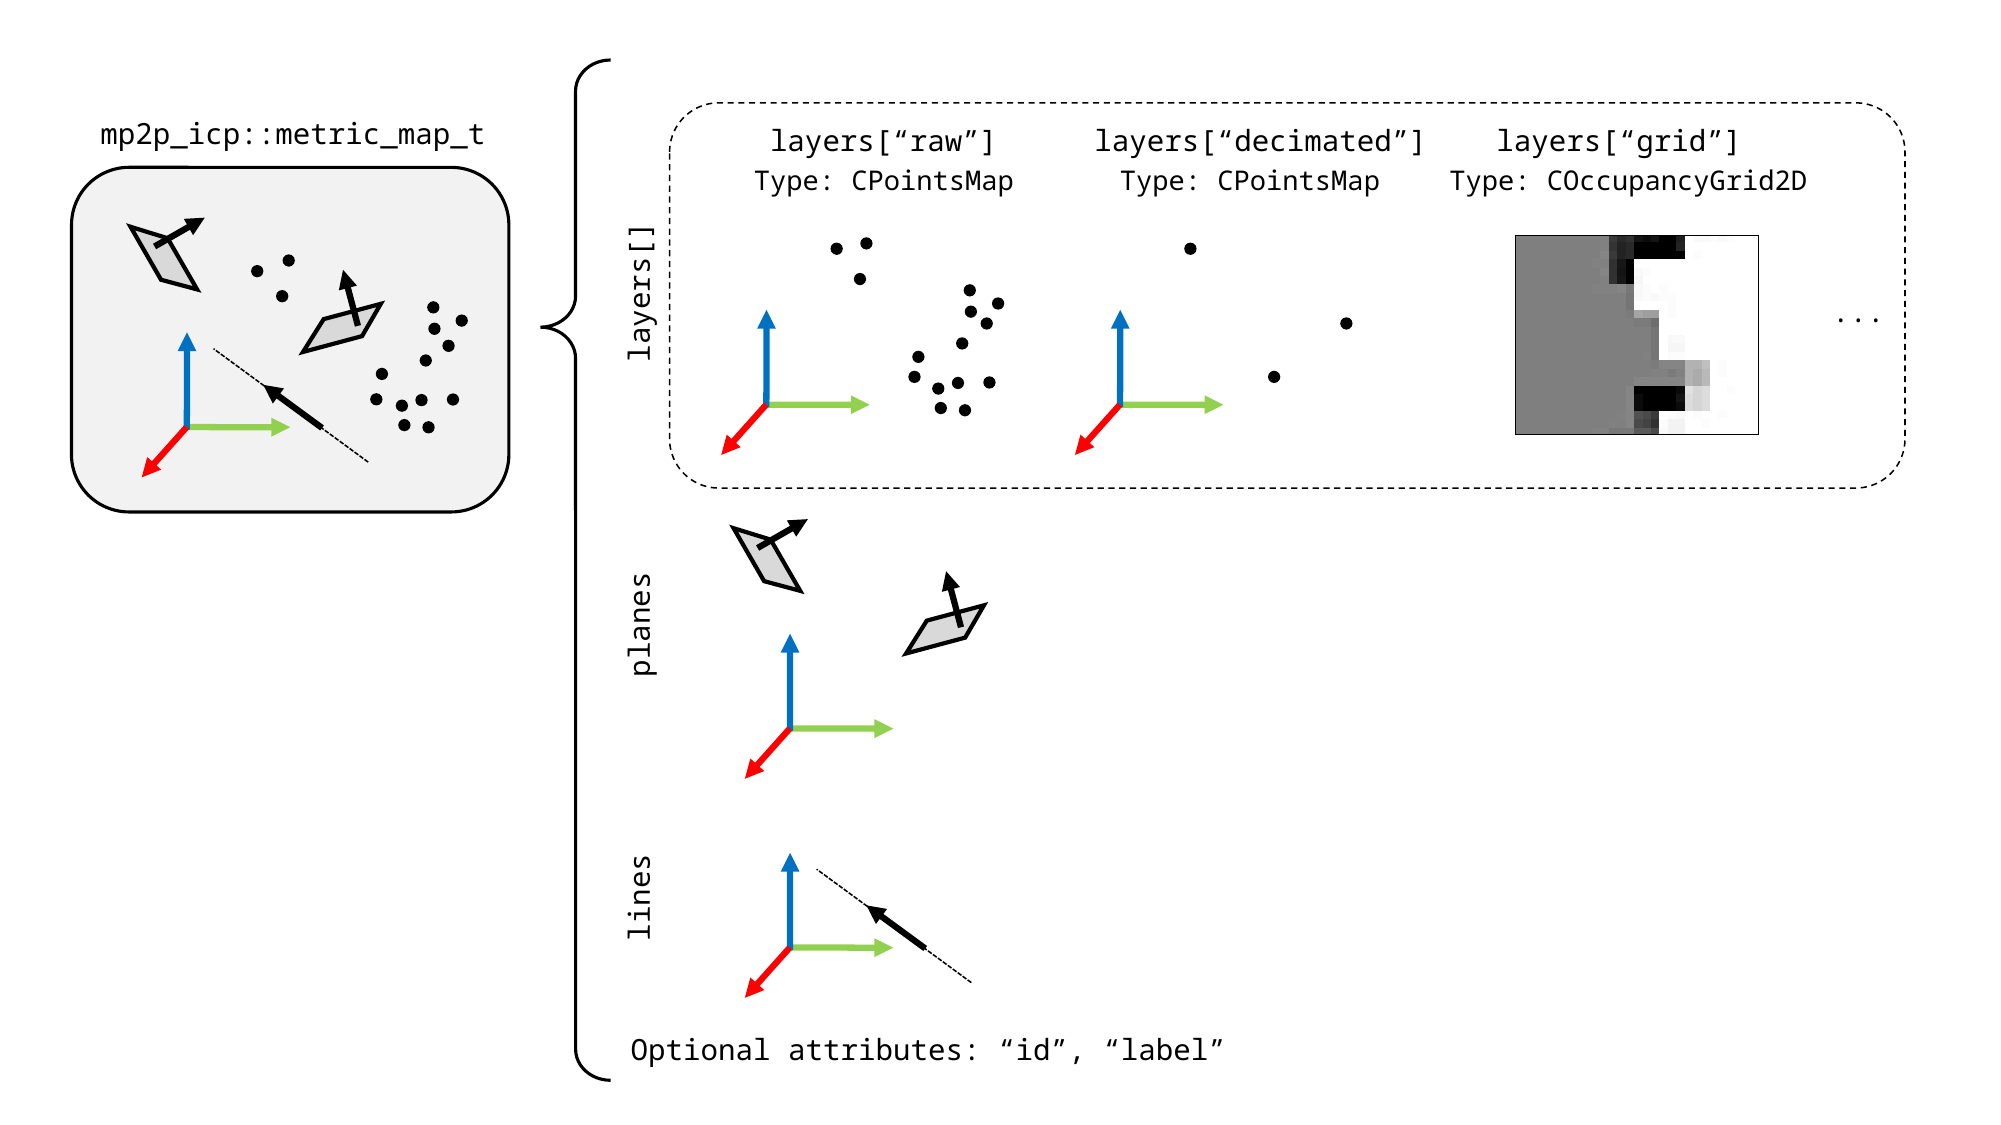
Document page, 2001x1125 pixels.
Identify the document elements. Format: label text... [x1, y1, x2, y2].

text_box [929, 380, 947, 397]
text_box [961, 282, 979, 299]
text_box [130, 213, 455, 478]
text_box Type: CPointsMap [738, 155, 1029, 203]
text_box Type: COccupancyGrid2D [1434, 155, 1822, 203]
text_box layers[“raw”] [755, 114, 1013, 155]
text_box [744, 852, 894, 999]
text_box [667, 100, 1908, 491]
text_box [744, 662, 894, 780]
text_box [898, 928, 972, 984]
text_box [953, 335, 971, 352]
text_box Type: CPointsMap [1105, 155, 1395, 203]
text_box [981, 374, 998, 391]
text_box layers[“decimated”] [1079, 114, 1442, 165]
text_box [828, 240, 846, 258]
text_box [1074, 309, 1224, 456]
text_box [1182, 240, 1199, 258]
text_box lines [613, 838, 663, 956]
picture [1514, 235, 1759, 436]
text_box [851, 270, 869, 288]
text_box [1265, 368, 1283, 386]
text_box [540, 59, 611, 1082]
text_box [1338, 315, 1355, 332]
text_box layers[] [613, 207, 663, 377]
text_box planes [613, 557, 663, 692]
text_box ... [1817, 285, 1900, 336]
text_box [910, 348, 927, 366]
text_box mp2p_icp::metric_map_t [85, 108, 501, 158]
text_box [989, 295, 1007, 312]
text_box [733, 514, 992, 654]
text_box [932, 399, 950, 417]
text_box [906, 368, 923, 386]
text_box layers[“grid”] [1481, 114, 1757, 155]
text_box [956, 401, 974, 419]
text_box [949, 374, 967, 392]
text_box [69, 165, 511, 515]
text_box [978, 315, 996, 332]
text_box [460, 312, 471, 329]
text_box Optional attributes: “id”, “label” [615, 1023, 1241, 1074]
text_box [962, 303, 980, 321]
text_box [721, 309, 870, 456]
text_box [858, 235, 875, 252]
